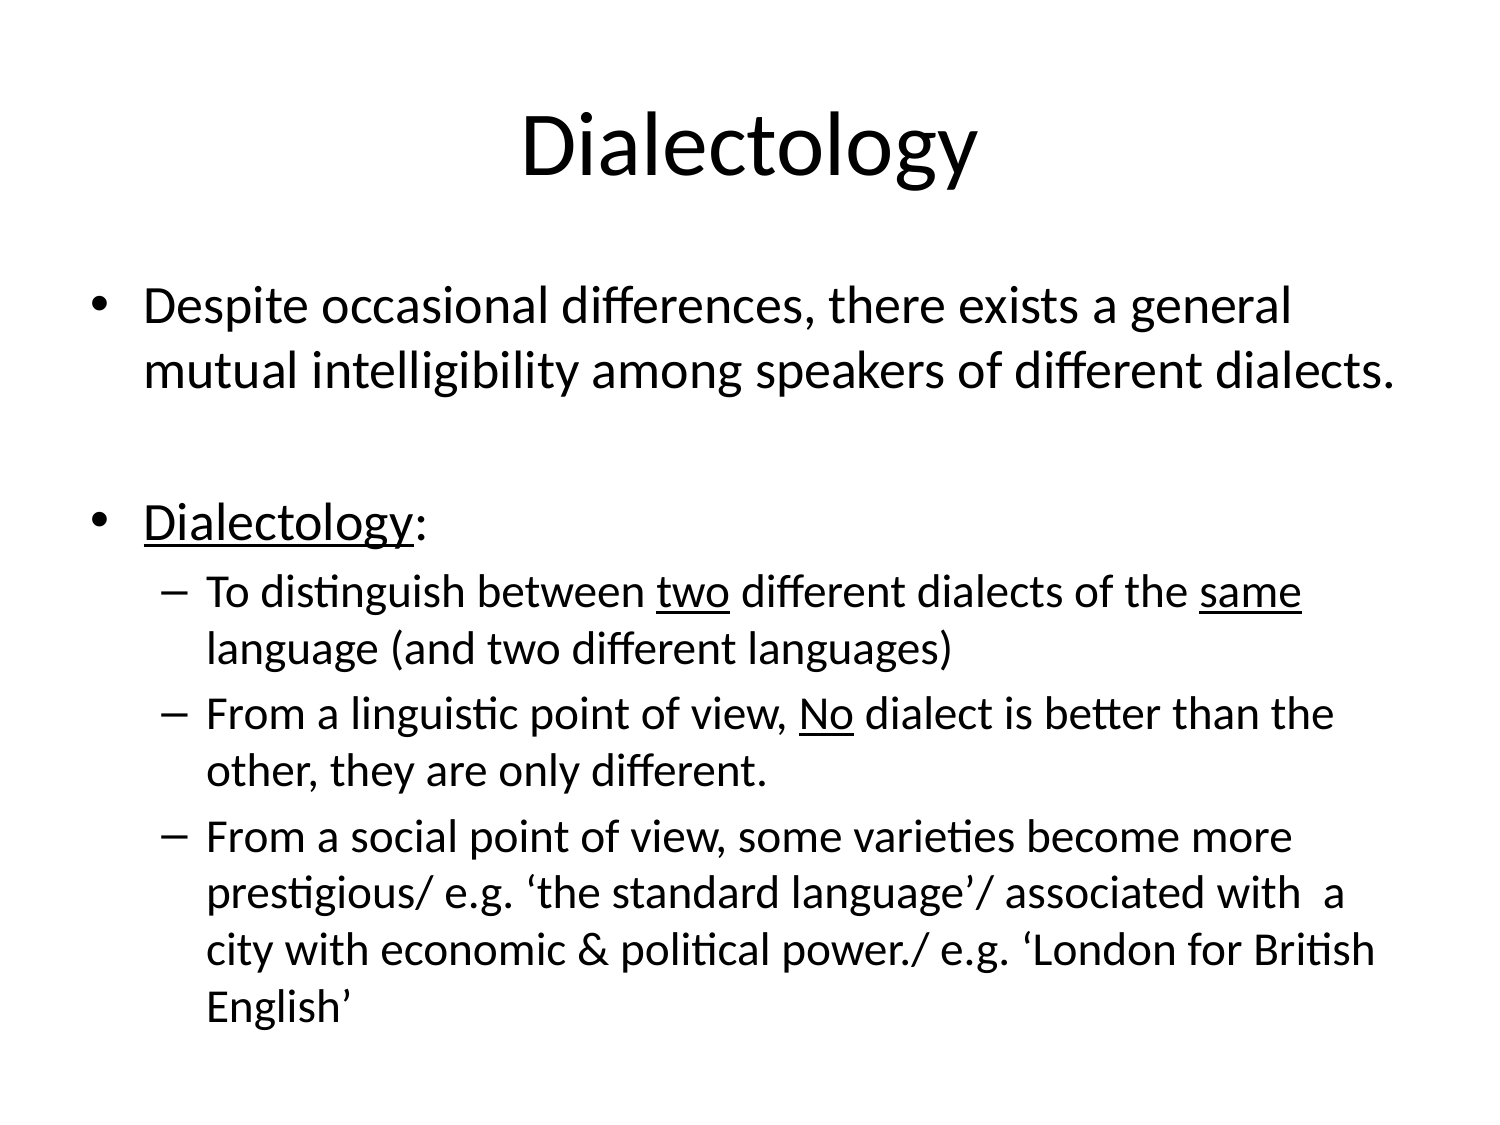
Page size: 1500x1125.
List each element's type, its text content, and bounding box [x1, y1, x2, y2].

list Despite occasional differences, there exists a general mutual intelligibility among speakers of different dialects. Dialectology: To distinguish between two different dialects of the same language (and two different languages) From a linguistic point of view, No dialect is better than the other, they are only different. From a social point of view, some varieties become more prestigious/ e.g. ‘the standard language’/ associated with a city with economic & political power./ e.g. ‘London for British English’ [75, 262, 1425, 1050]
title Dialectology [75, 45, 1425, 233]
